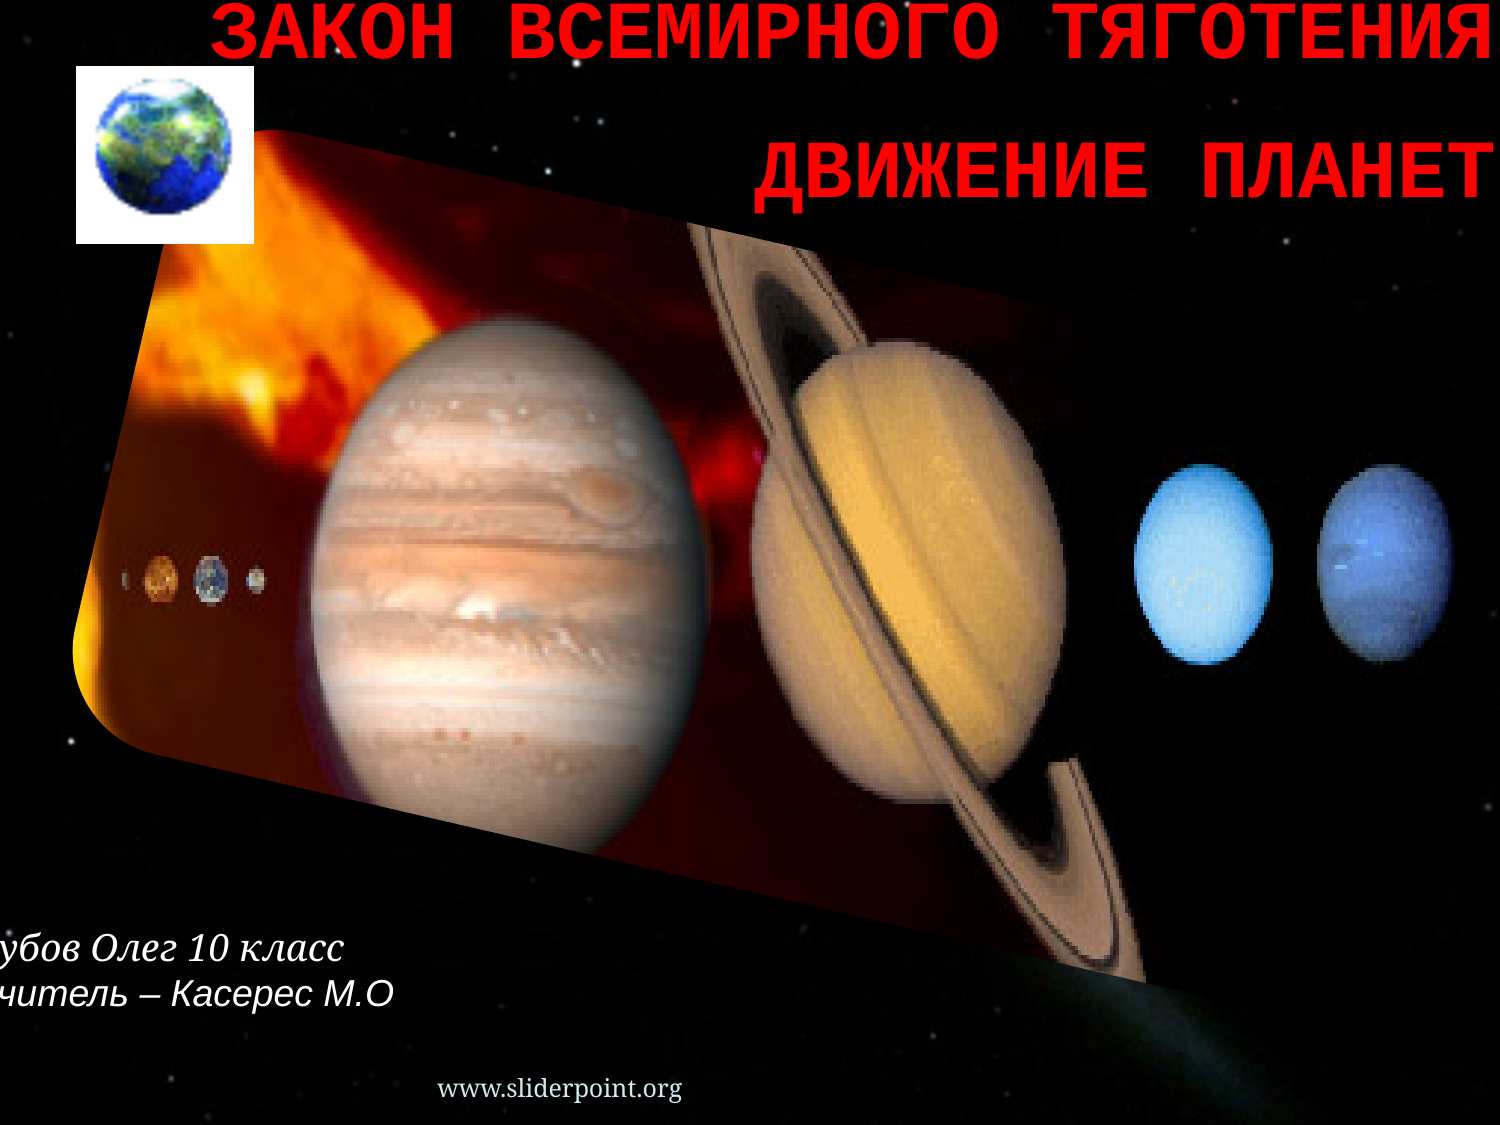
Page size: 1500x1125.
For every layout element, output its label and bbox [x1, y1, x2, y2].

picture [0, 0, 1500, 1125]
text_box [73, 73, 257, 254]
